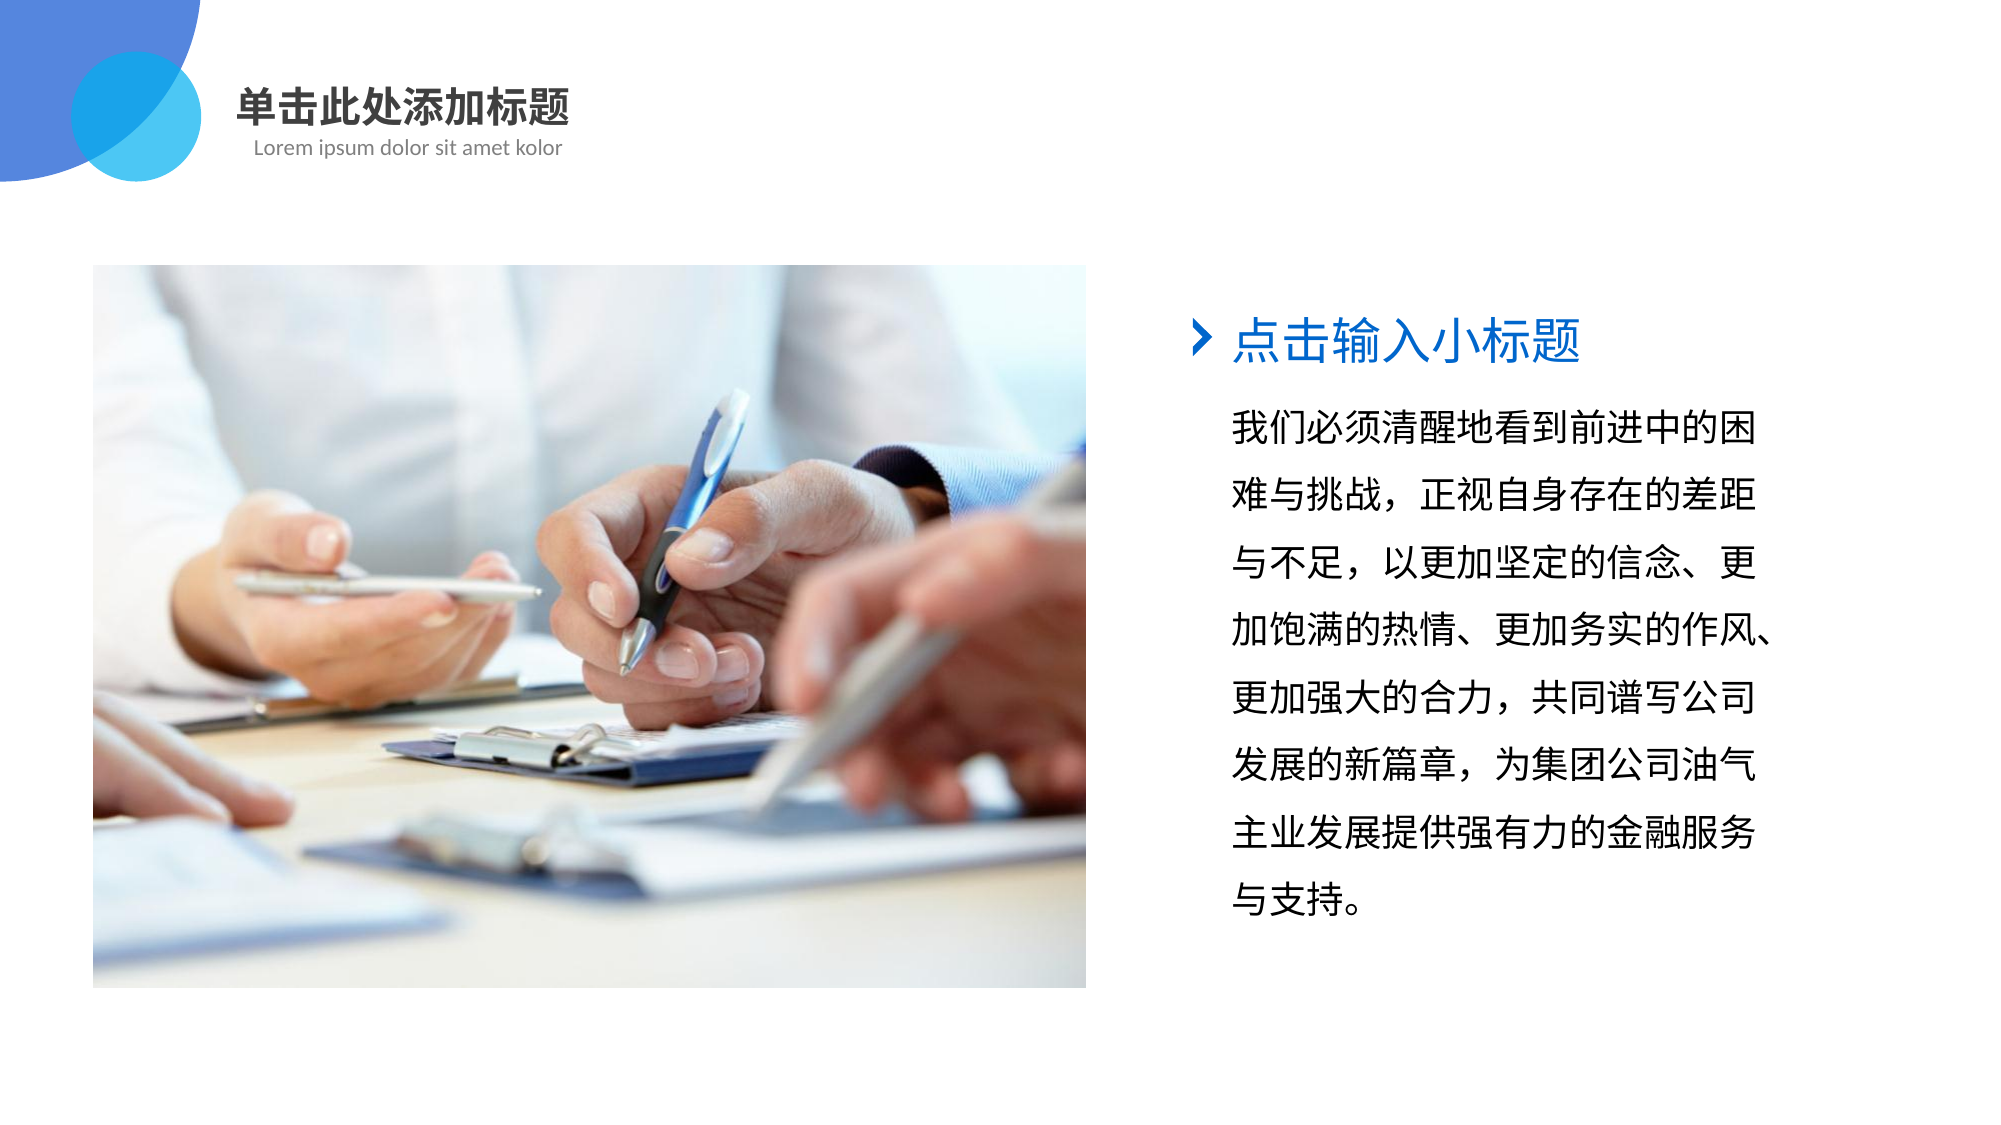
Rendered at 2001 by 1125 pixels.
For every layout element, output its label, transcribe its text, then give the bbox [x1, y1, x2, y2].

text_box 单击此处添加标题 [220, 73, 585, 139]
text_box [70, 50, 203, 183]
text_box [0, 0, 202, 183]
picture [93, 265, 1086, 988]
text_box 我们必须清醒地看到前进中的困难与挑战，正视自身存在的差距与不足，以更加坚定的信念、更加饱满的热情、更加务实的作风、更加强大的合力，共同谱写公司发展的新篇章，为集团公司油气主业发展提供强有力的金融服务与支持。 [1217, 373, 1784, 974]
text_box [1192, 302, 1623, 378]
text_box Lorem ipsum dolor sit amet kolor [239, 125, 579, 168]
